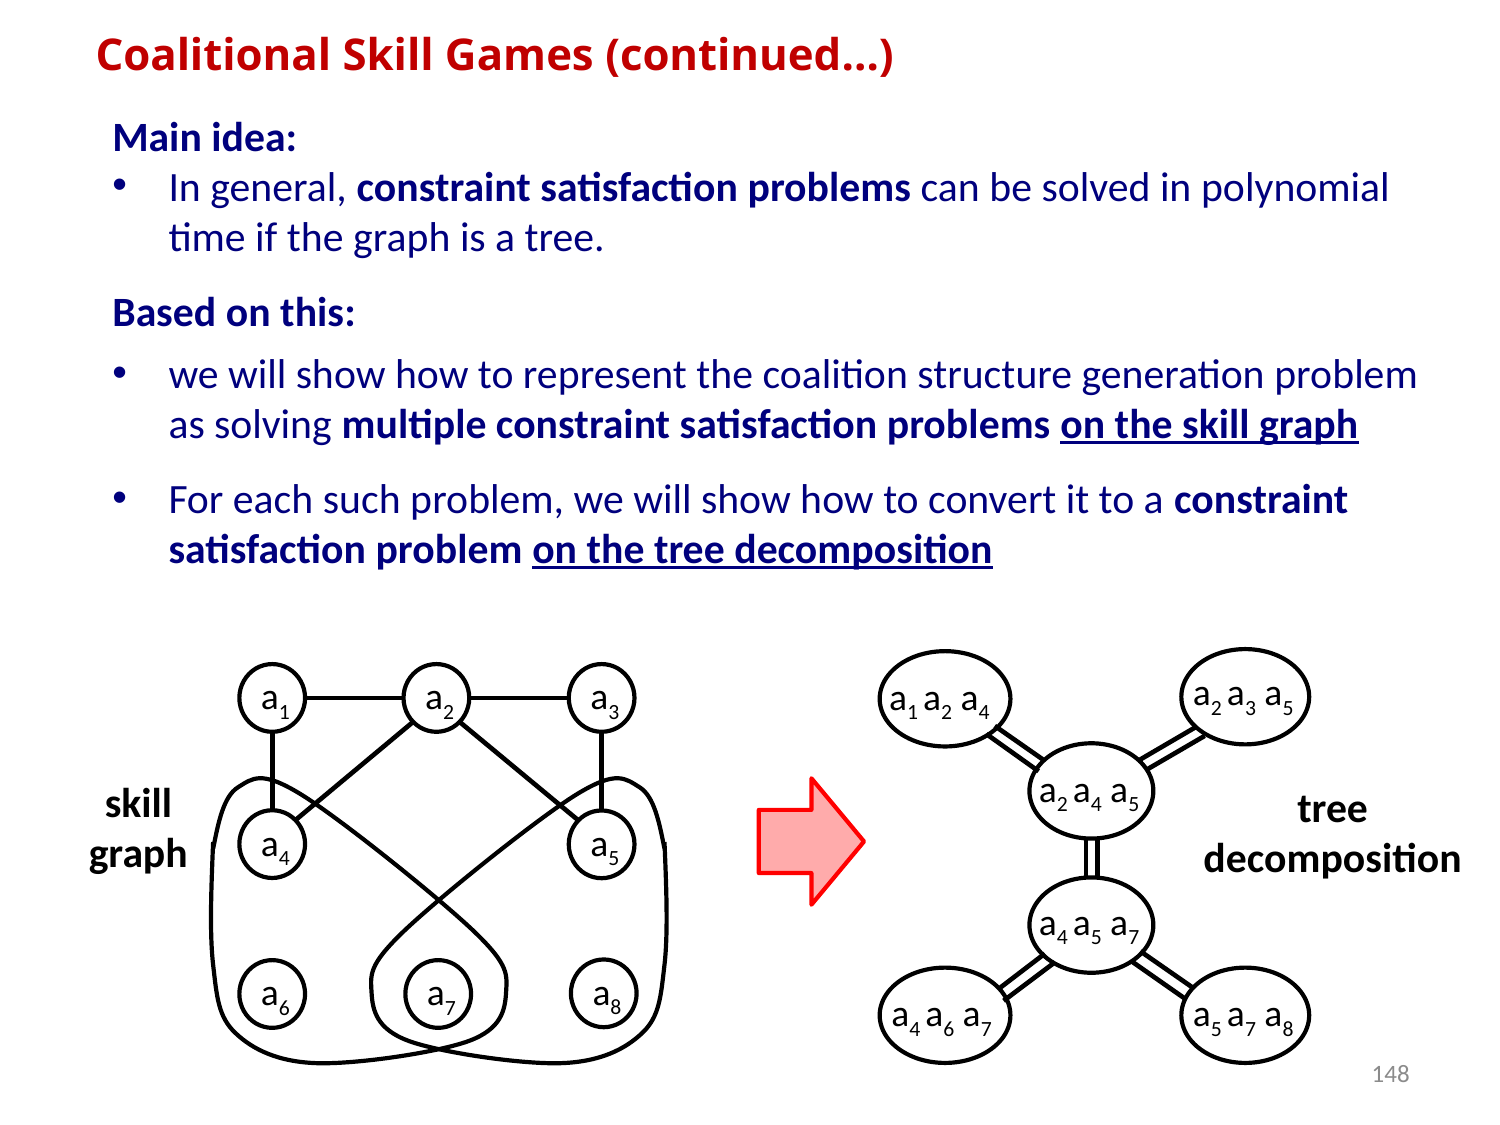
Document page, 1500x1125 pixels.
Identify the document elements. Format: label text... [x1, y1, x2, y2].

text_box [210, 663, 667, 1064]
text_box Main idea: In general, constraint satisfaction problems can be solved in polynomial time if the graph is a tree. Based on this: we will show how to represent the coalition structure generation problem as solving multiple constraint satisfaction problems on the skill graph For each such problem, we will show how to convert it to a constraint satisfaction problem on the tree decomposition [81, 101, 1444, 580]
text_box [756, 776, 866, 907]
slide_number 148 [1074, 1042, 1425, 1103]
text_box tree decomposition [1314, 772, 1482, 888]
text_box skill graph [64, 768, 205, 884]
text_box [879, 648, 1310, 1064]
text_box Coalitional Skill Games (continued…) [80, 19, 1462, 87]
